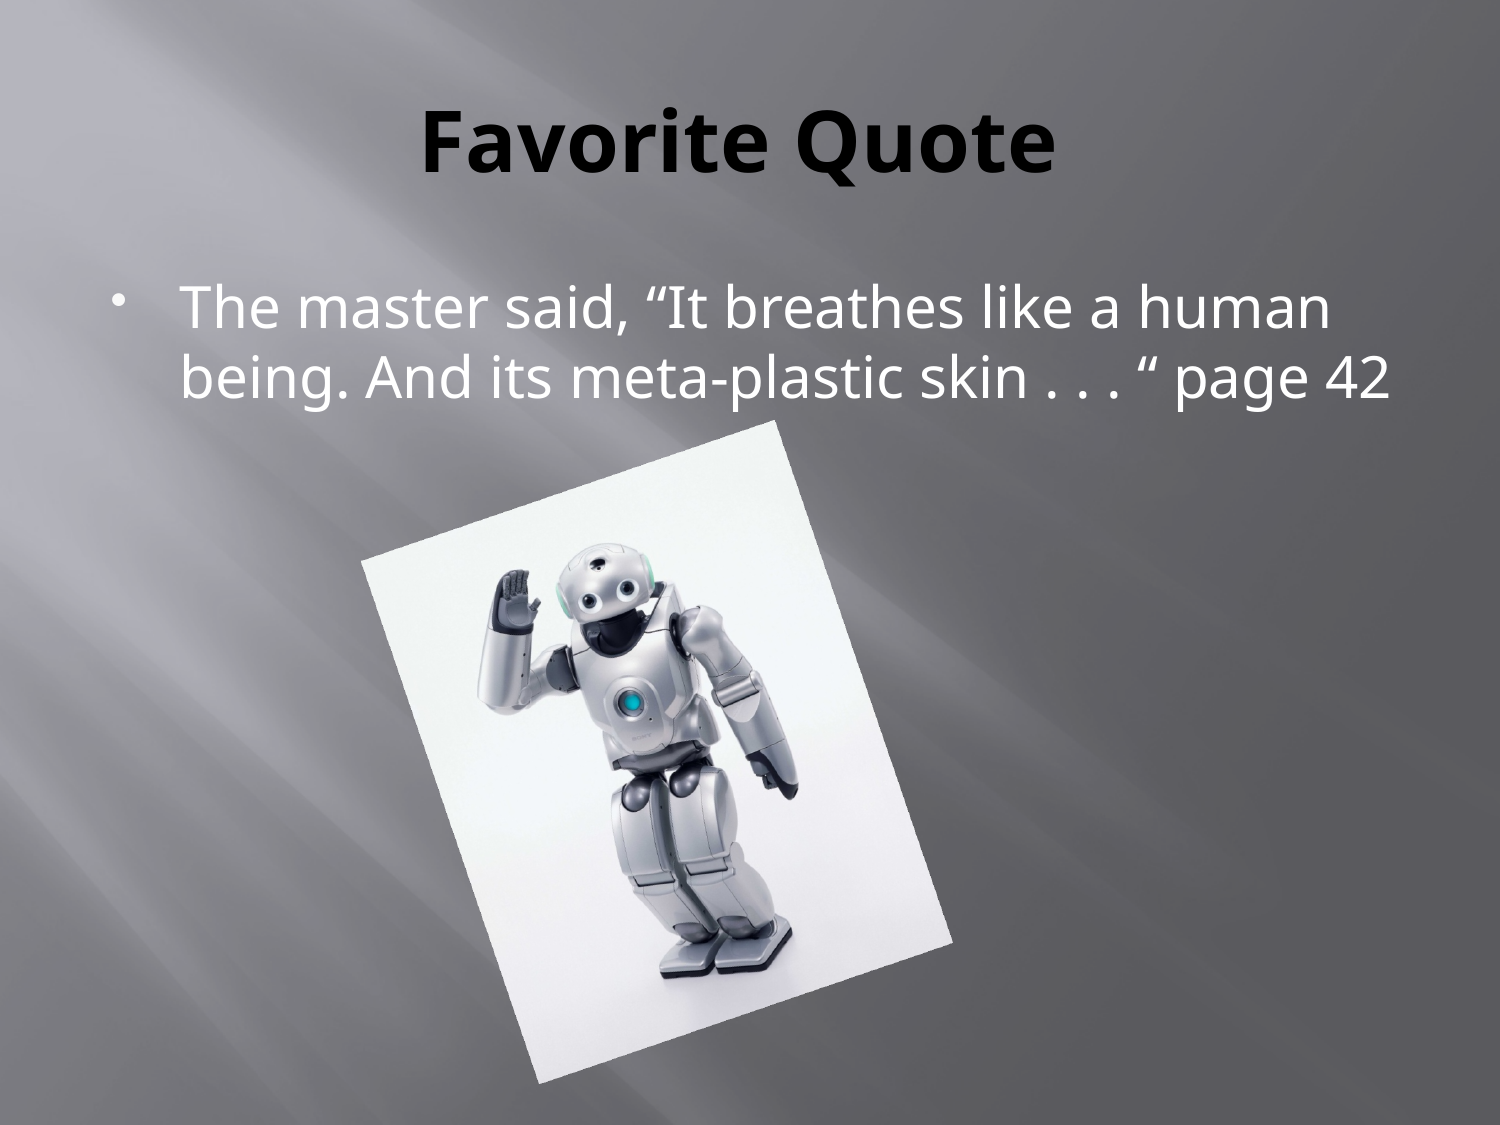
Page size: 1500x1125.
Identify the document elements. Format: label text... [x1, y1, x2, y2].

title Favorite Quote [75, 45, 1425, 233]
picture [361, 421, 952, 1083]
list The master said, “It breathes like a human being. And its meta-plastic skin . . . “ page 42 [75, 262, 1425, 1035]
